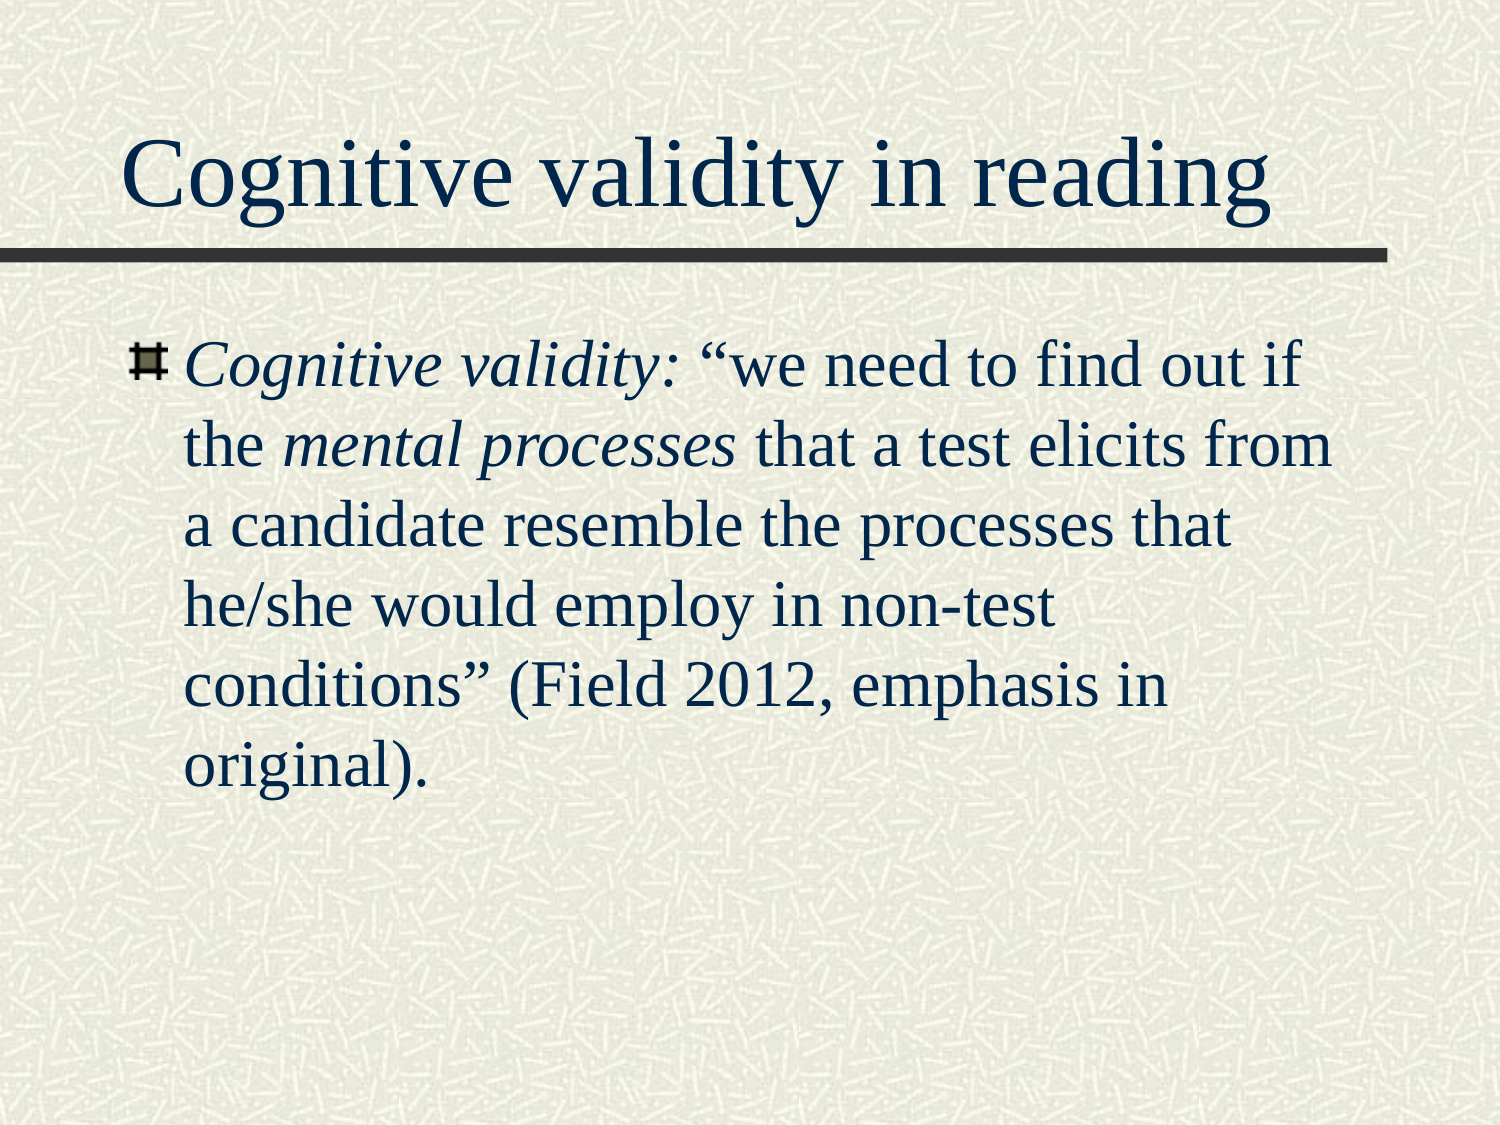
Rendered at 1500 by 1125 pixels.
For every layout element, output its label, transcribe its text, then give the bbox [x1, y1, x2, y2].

picture [0, 0, 1500, 1125]
title Cognitive validity in reading [105, 46, 1455, 235]
list Cognitive validity: “we need to find out if the mental processes that a test elicits from a candidate resemble the processes that he/she would employ in non-test conditions” (Field 2012, emphasis in original). [112, 312, 1388, 1000]
